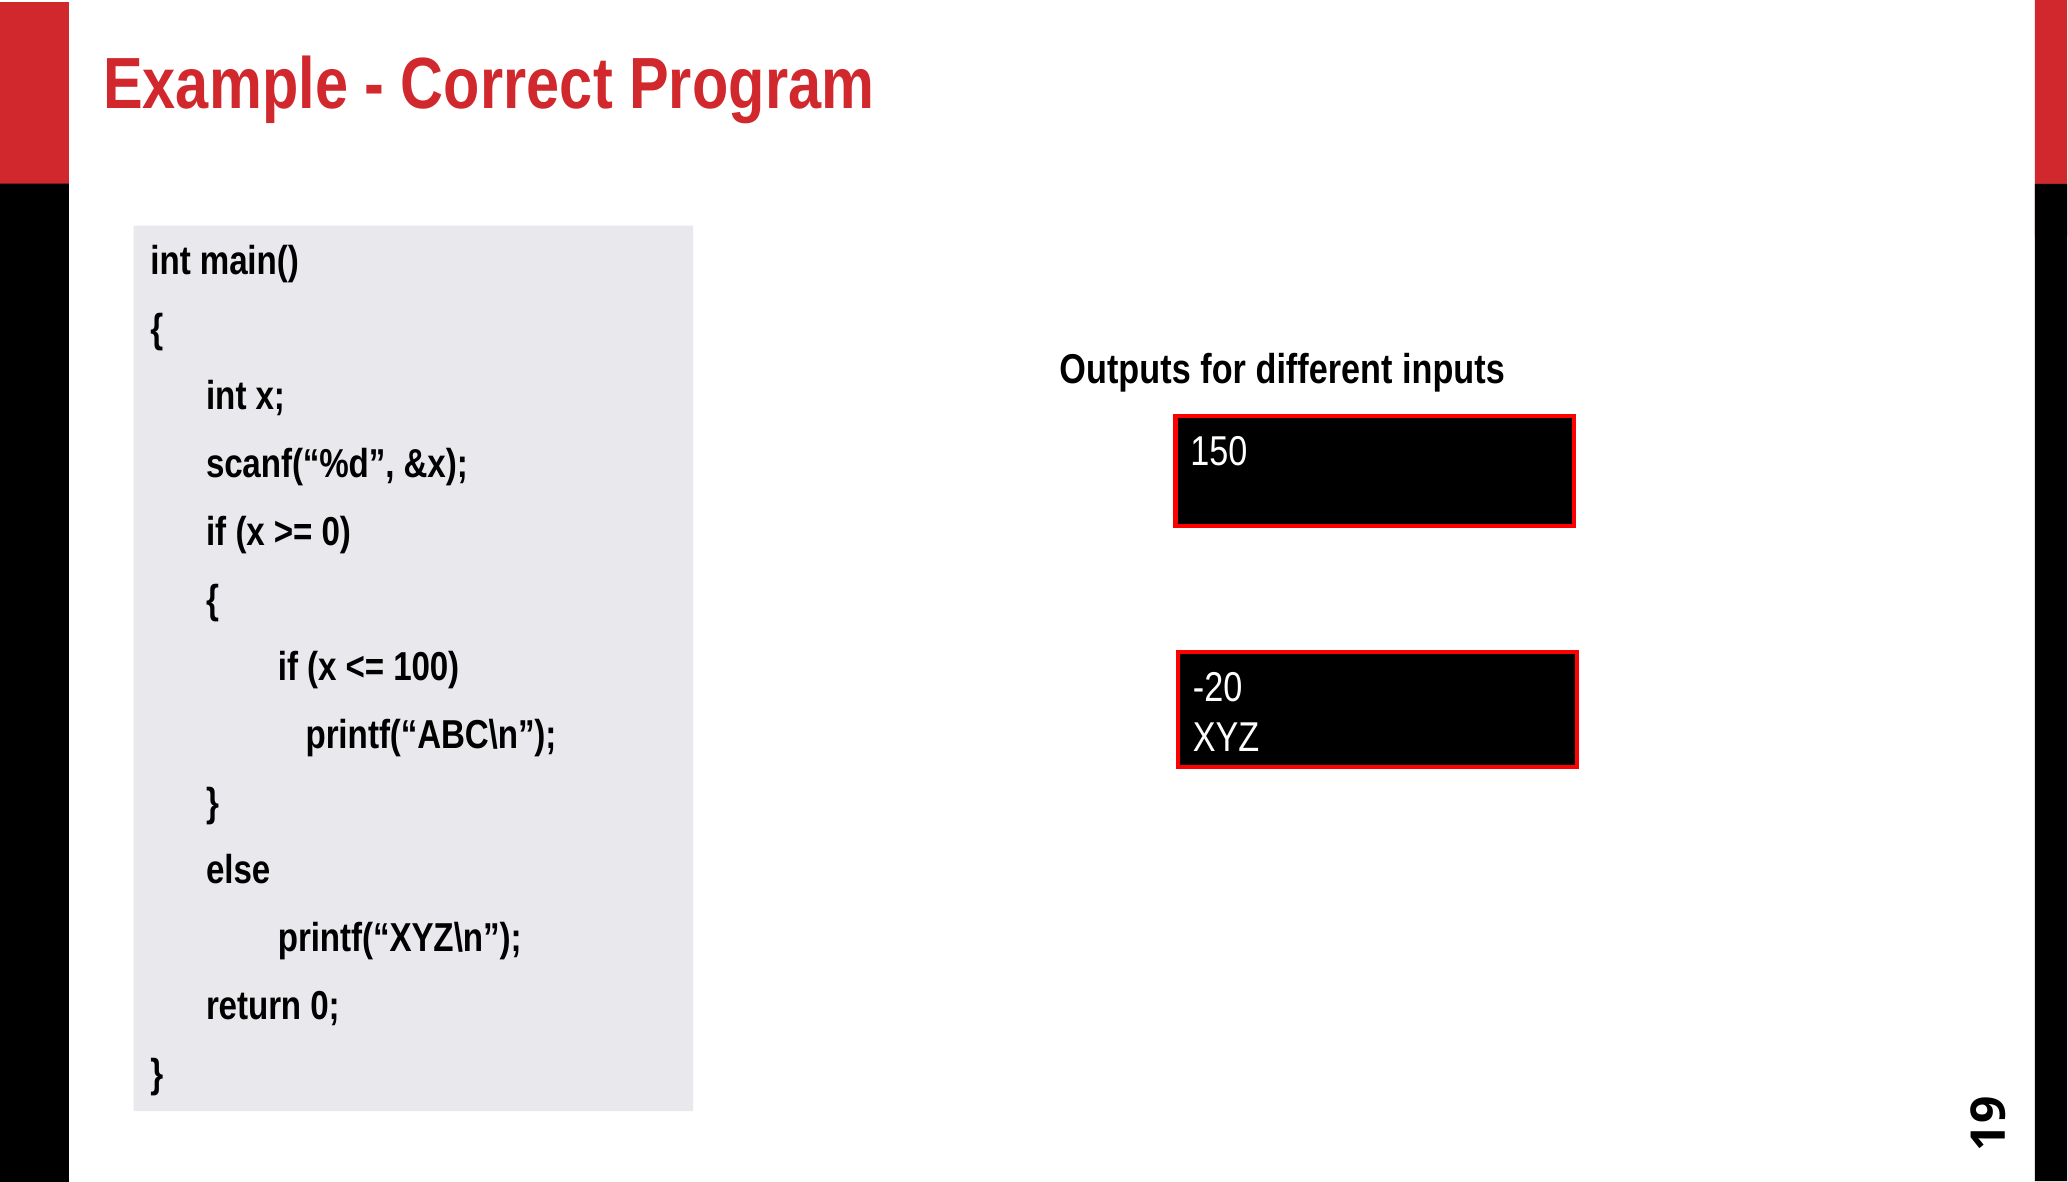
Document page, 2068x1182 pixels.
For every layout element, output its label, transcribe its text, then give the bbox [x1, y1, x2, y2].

list int main() { int x; scanf(“%d”, &x); if (x >= 0) { if (x <= 100) printf(“ABC\n”); } else printf(“XYZ\n”); return 0; } [133, 225, 694, 1112]
title Example - Correct Program [86, 26, 2016, 132]
text_box 150 [1175, 415, 1575, 526]
slide_number ‹#› [1963, 1046, 2016, 1169]
text_box Outputs for different inputs [1059, 342, 1691, 393]
text_box -20 XYZ [1177, 652, 1577, 768]
